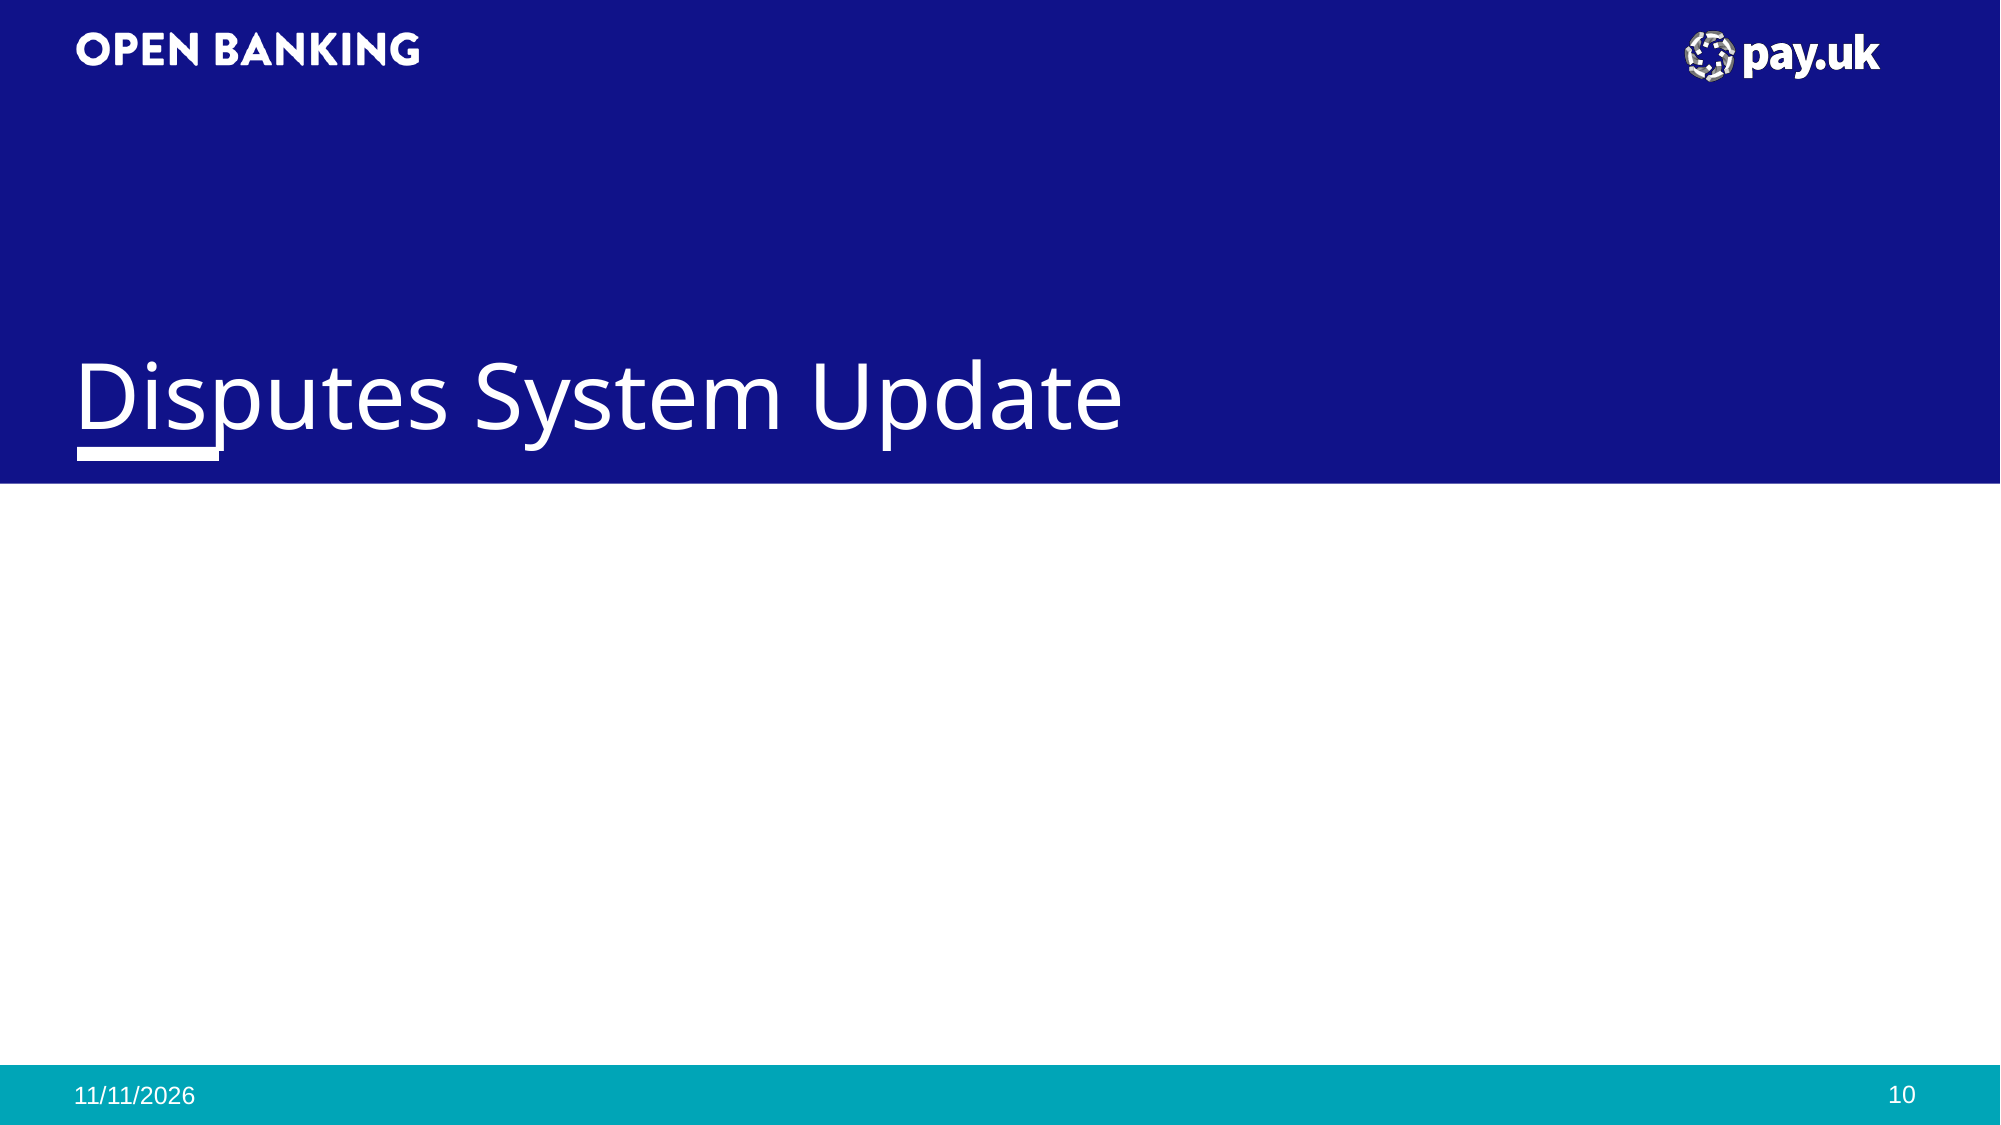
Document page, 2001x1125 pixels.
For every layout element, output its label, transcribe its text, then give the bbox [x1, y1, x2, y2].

picture [43, 0, 452, 97]
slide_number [59, 1065, 509, 1125]
slide_number 10 [1412, 1064, 1932, 1124]
footer [662, 1064, 1338, 1124]
title Disputes System Update [59, 163, 1348, 455]
picture [1677, 19, 1887, 87]
